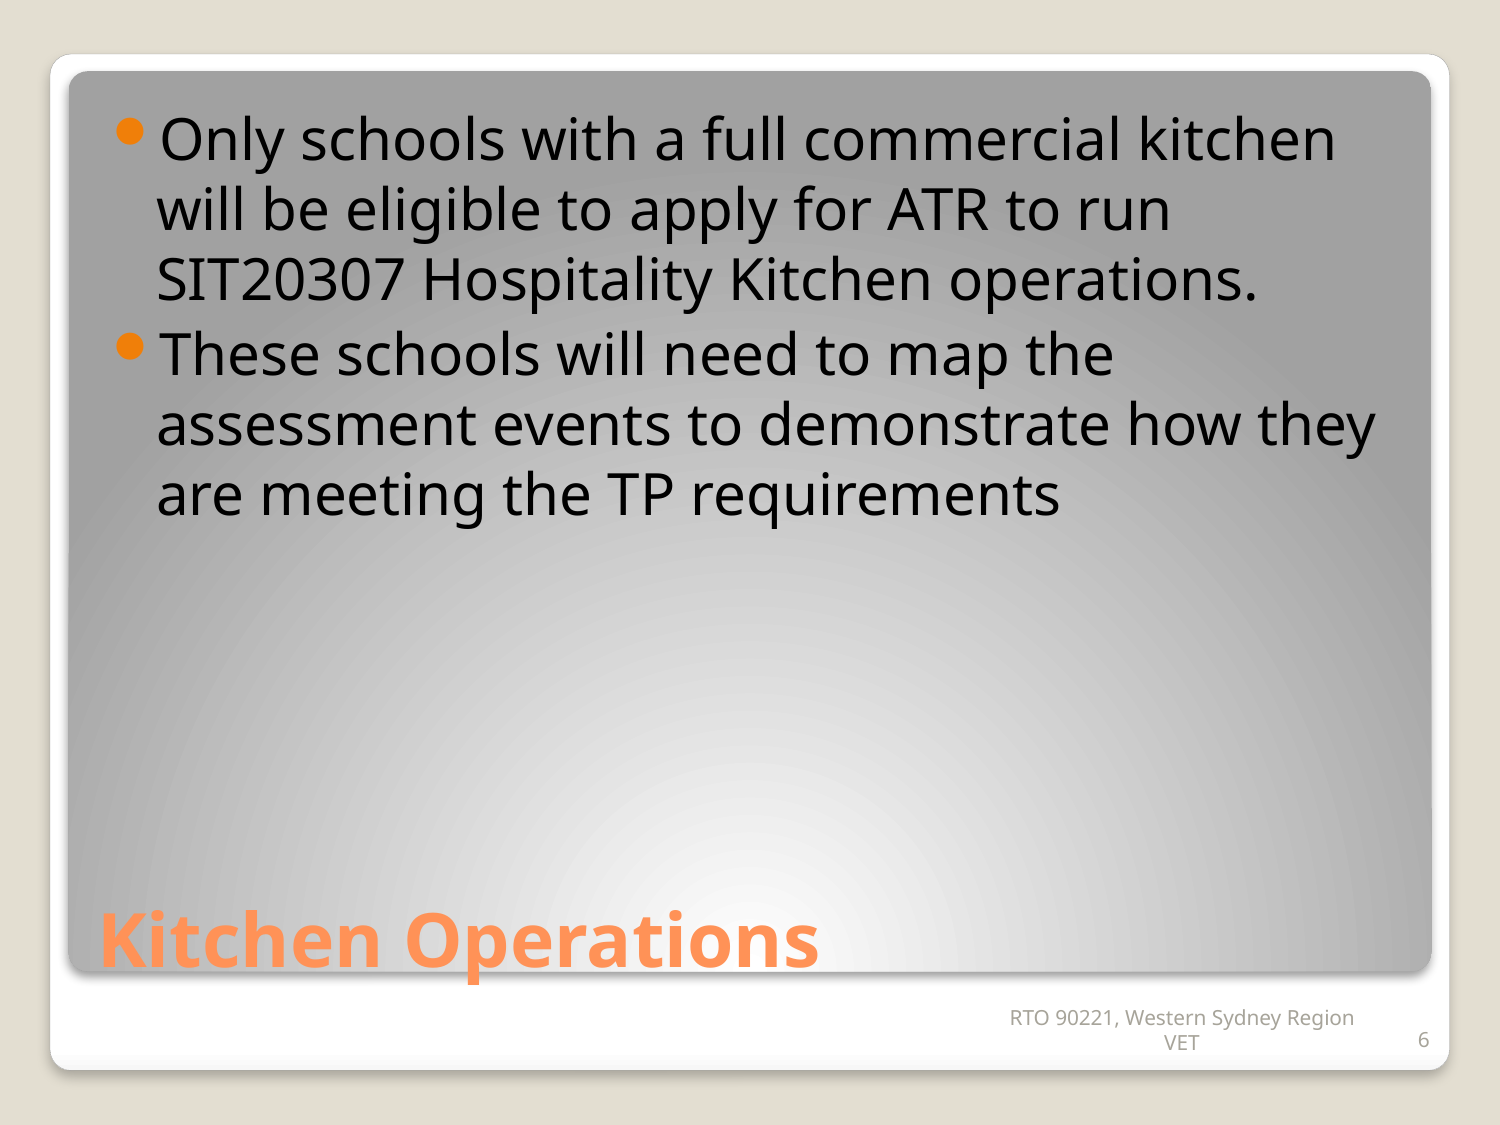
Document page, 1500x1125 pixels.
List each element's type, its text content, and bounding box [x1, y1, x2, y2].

list Only schools with a full commercial kitchen will be eligible to apply for ATR to run SIT20307 Hospitality Kitchen operations. These schools will need to map the assessment events to demonstrate how they are meeting the TP requirements [82, 86, 1425, 774]
footer RTO 90221, Western Sydney Region VET [994, 1002, 1369, 1063]
slide_number 6 [1369, 1002, 1445, 1063]
title Kitchen Operations [82, 817, 1425, 990]
